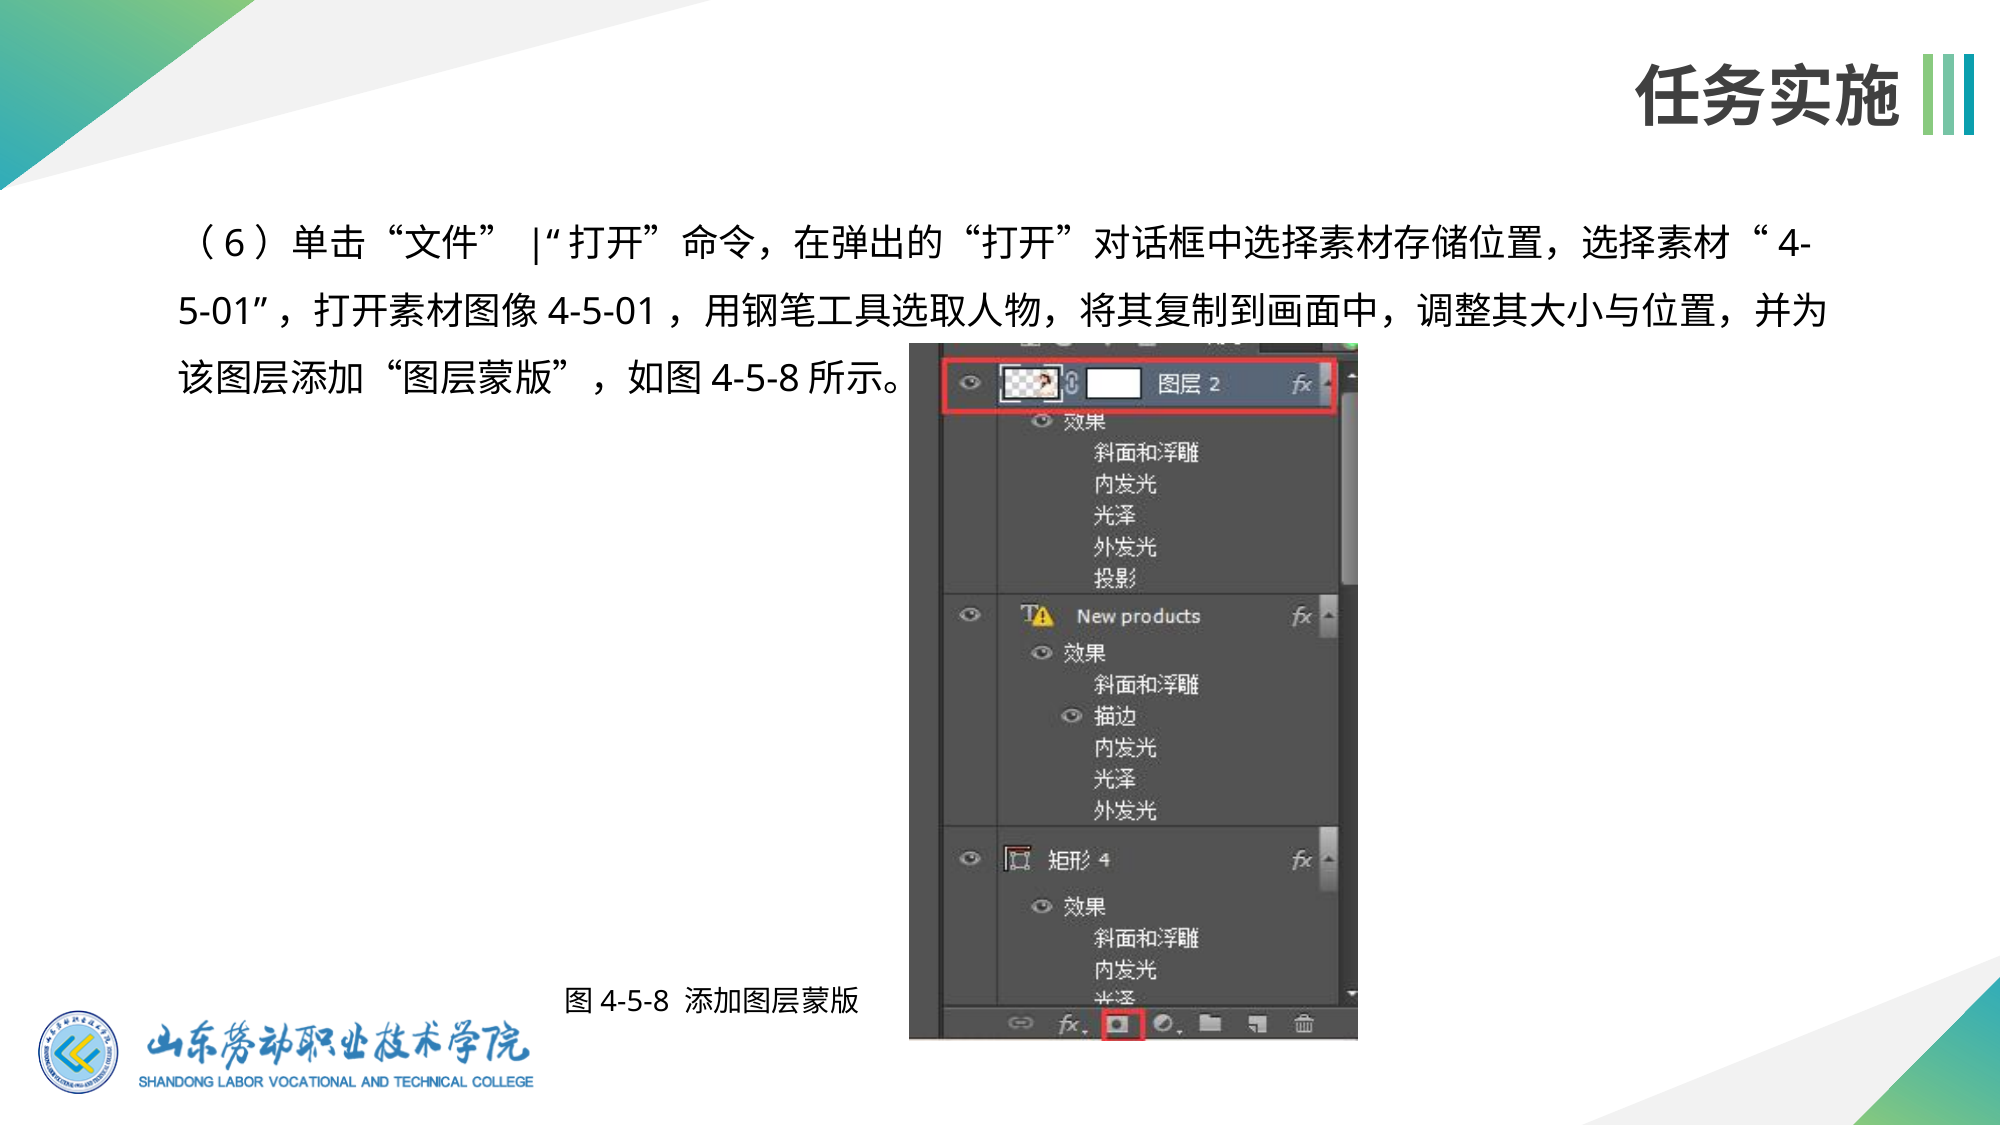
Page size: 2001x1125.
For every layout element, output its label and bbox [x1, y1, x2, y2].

picture [909, 343, 1358, 1041]
text_box [0, 0, 2000, 1125]
text_box [1928, 54, 1969, 136]
picture [38, 1010, 550, 1094]
